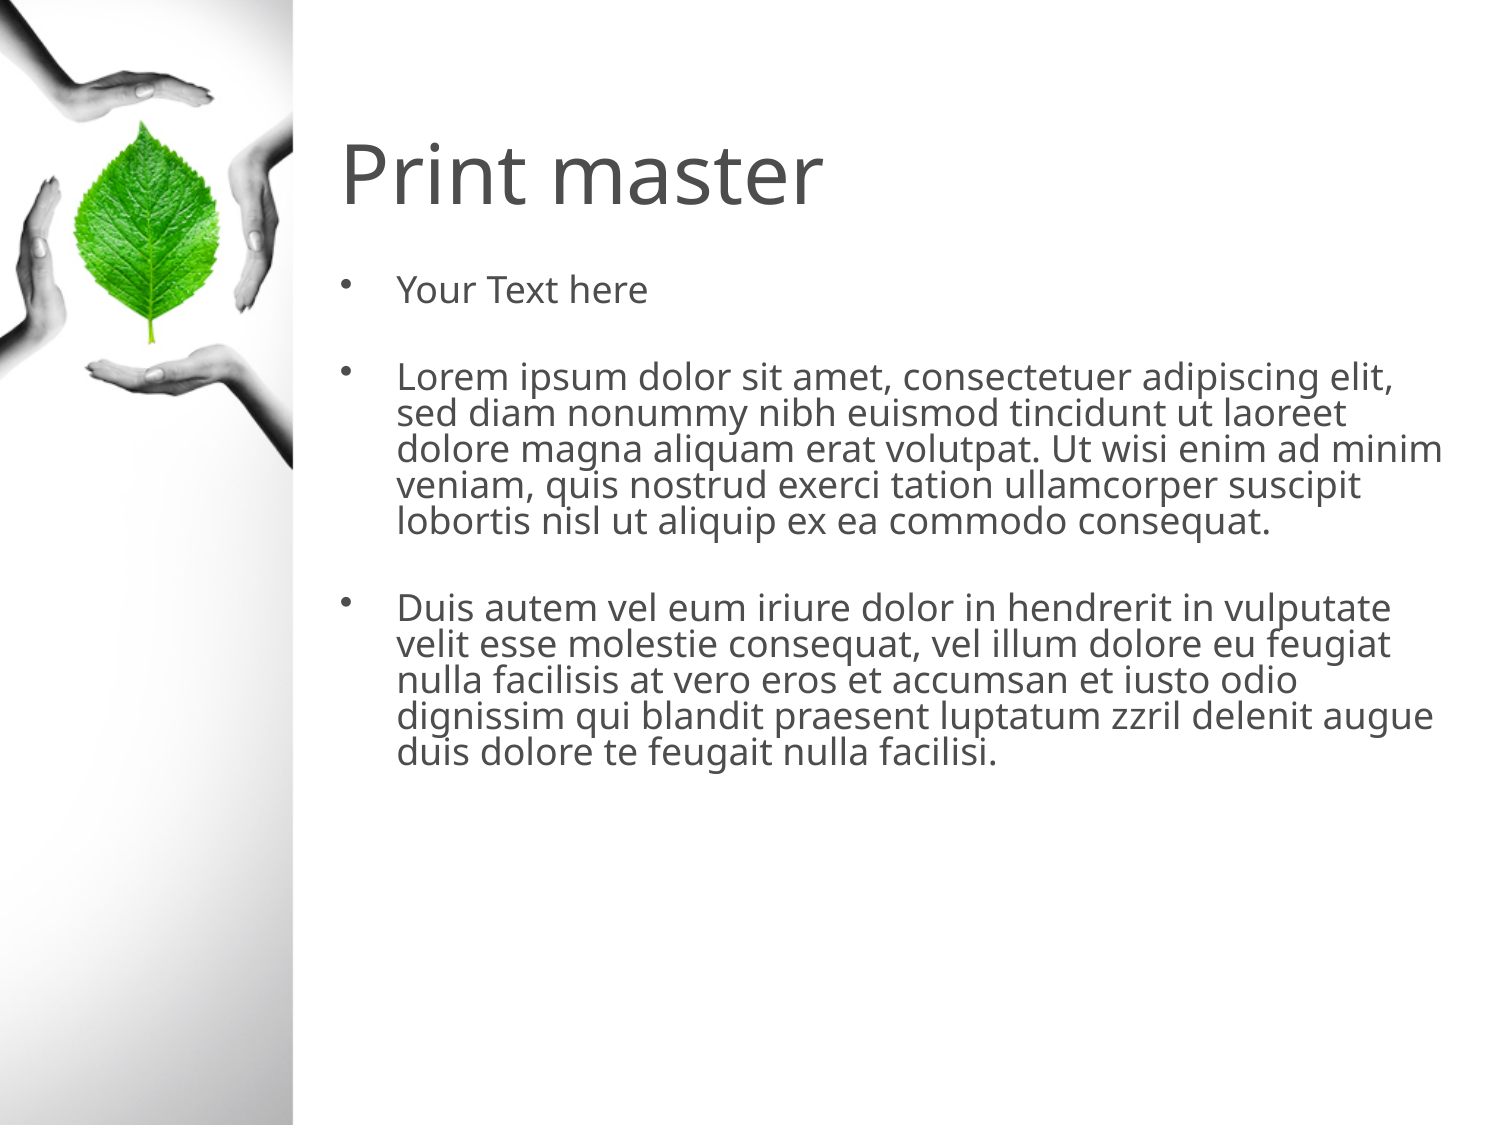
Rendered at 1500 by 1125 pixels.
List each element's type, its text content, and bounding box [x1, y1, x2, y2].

list Your Text here Lorem ipsum dolor sit amet, consectetuer adipiscing elit, sed diam nonummy nibh euismod tincidunt ut laoreet dolore magna aliquam erat volutpat. Ut wisi enim ad minim veniam, quis nostrud exerci tation ullamcorper suscipit lobortis nisl ut aliquip ex ea commodo consequat. Duis autem vel eum iriure dolor in hendrerit in vulputate velit esse molestie consequat, vel illum dolore eu feugiat nulla facilisis at vero eros et accumsan et iusto odio dignissim qui blandit praesent luptatum zzril delenit augue duis dolore te feugait nulla facilisi. [324, 267, 1463, 968]
title Print master [324, 112, 1463, 230]
picture [0, 0, 1500, 1125]
